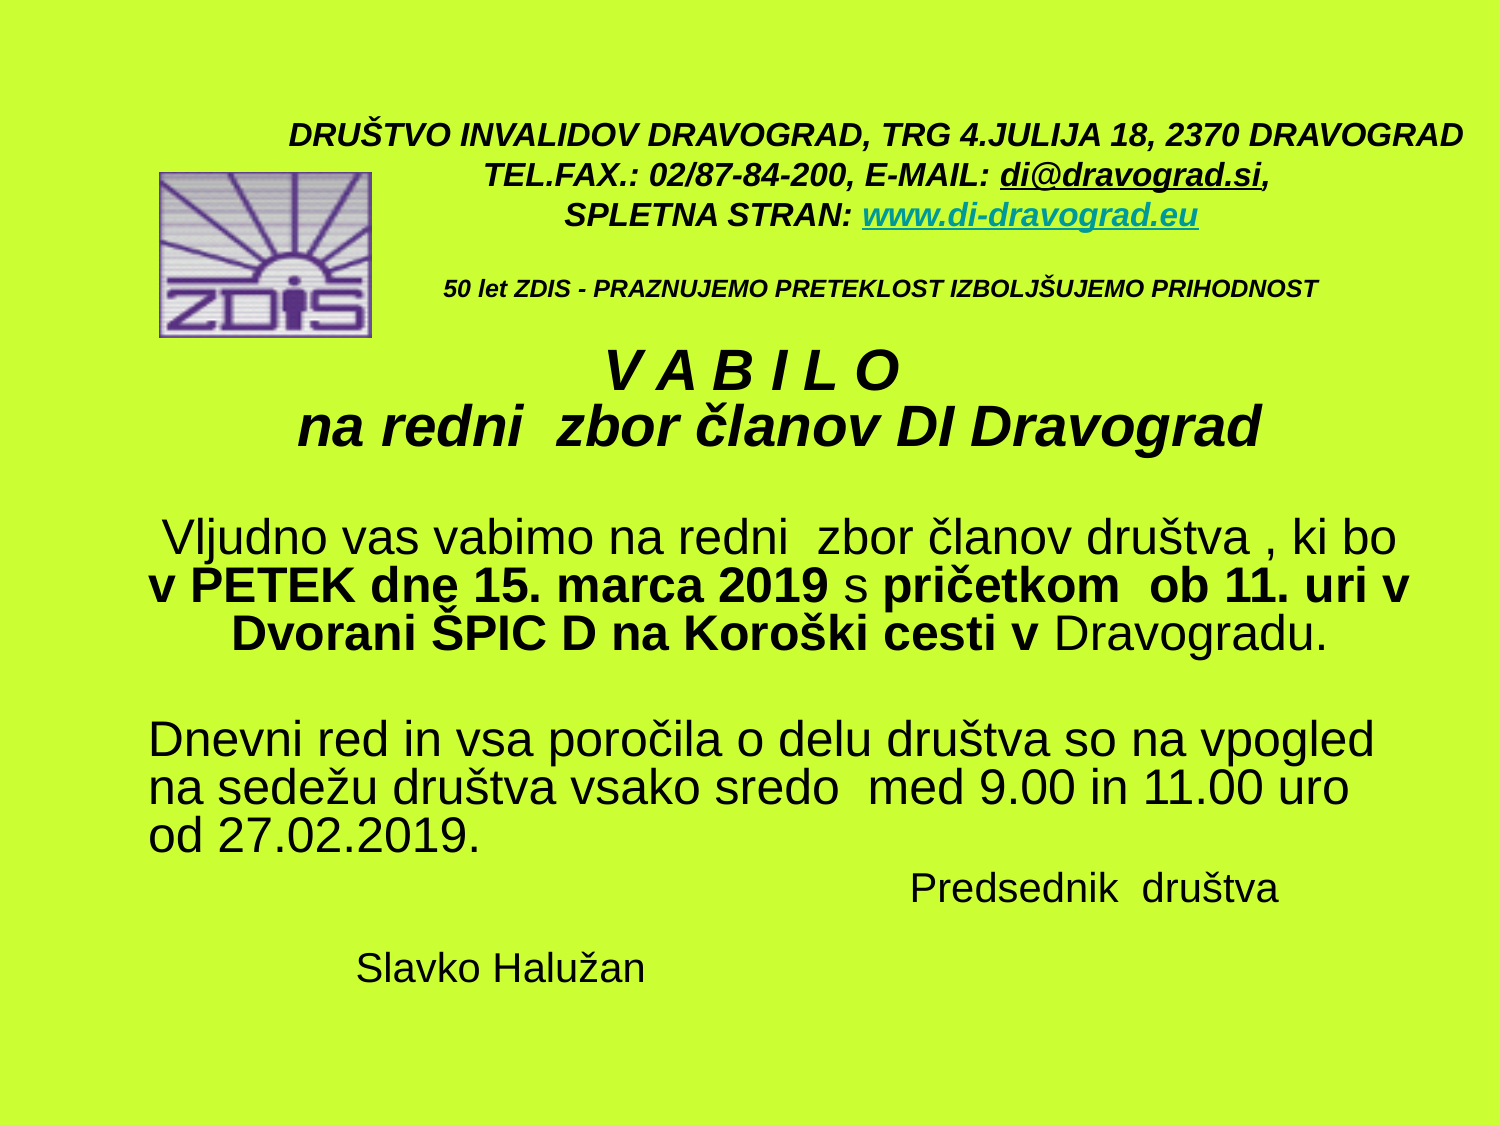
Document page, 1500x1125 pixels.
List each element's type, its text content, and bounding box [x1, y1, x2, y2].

list V A B I L O na redni zbor članov DI Dravograd Vljudno vas vabimo na redni zbor članov društva , ki bo v PETEK dne 15. marca 2019 s pričetkom ob 11. uri v Dvorani ŠPIC D na Koroški cesti v Dravogradu. Dnevni red in vsa poročila o delu društva so na vpogled na sedežu društva vsako sredo med 9.00 in 11.00 uro od 27.02.2019. Predsednik društva Slavko Halužan [76, 337, 1428, 1125]
title DRUŠTVO INVALIDOV DRAVOGRAD, TRG 4.JULIJA 18, 2370 DRAVOGRAD TEL.FAX.: 02/87-84-200, E-MAIL: di@dravograd.si, SPLETNA STRAN: www.di-dravograd.eu 50 let ZDIS - PRAZNUJEMO PRETEKLOST IZBOLJŠUJEMO PRIHODNOST [206, 77, 1500, 339]
picture [159, 172, 373, 339]
